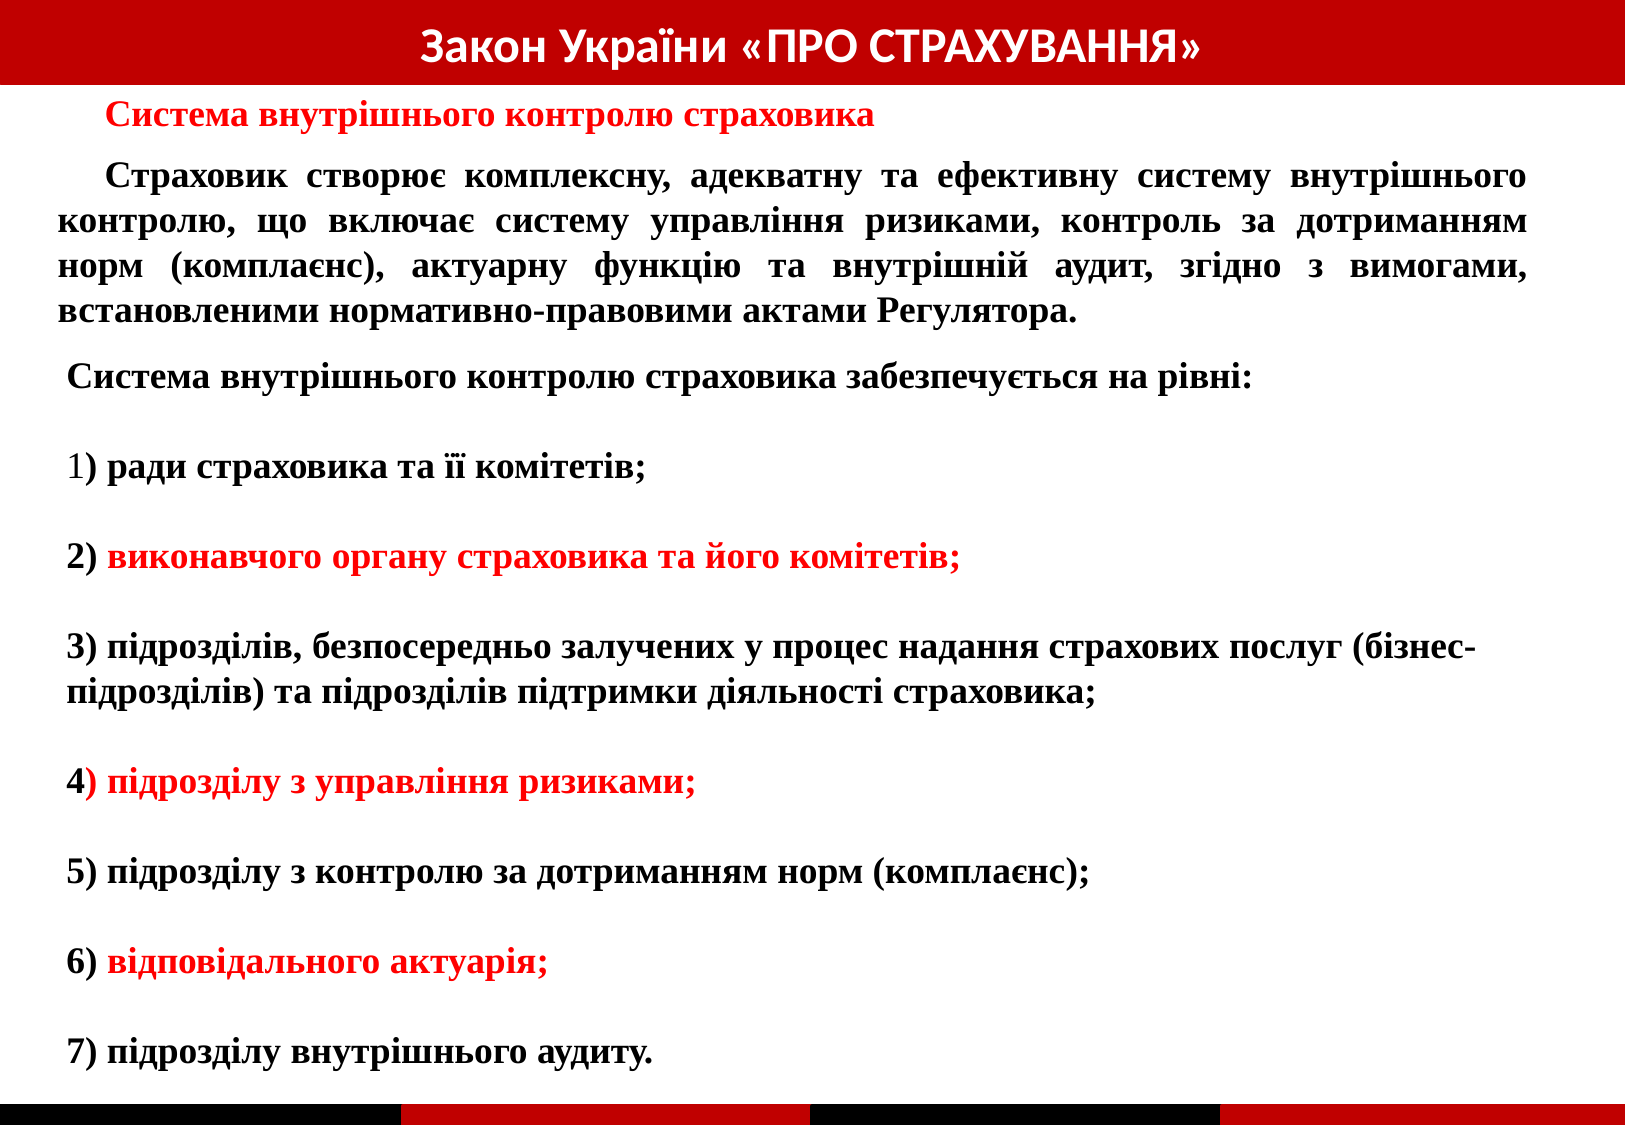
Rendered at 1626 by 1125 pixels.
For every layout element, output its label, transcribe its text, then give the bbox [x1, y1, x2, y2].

text_box [401, 1104, 810, 1125]
text_box [0, 1104, 401, 1125]
text_box Закон України «ПРО СТРАХУВАННЯ» [0, 0, 1625, 85]
text_box Система внутрішнього контролю страховика забезпечується на рівні: 1) ради страховика та її комітетів; 2) виконавчого органу страховика та його комітетів; 3) підрозділів, безпосередньо залучених у процес надання страхових послуг (бізнес-підрозділів) та підрозділів підтримки діяльності страховика; 4) підрозділу з управління ризиками; 5) підрозділу з контролю за дотриманням норм (комплаєнс); 6) відповідального актуарія; 7) підрозділу внутрішнього аудиту. [51, 343, 1552, 1079]
text_box Система внутрішнього контролю страховика Страховик створює комплексну, адекватну та ефективну систему внутрішнього контролю, що включає систему управління ризиками, контроль за дотриманням норм (комплаєнс), актуарну функцію та внутрішній аудит, згідно з вимогами, встановленими нормативно-правовими актами Регулятора. [42, 81, 1544, 337]
text_box [810, 1104, 1220, 1125]
text_box [1220, 1104, 1625, 1125]
